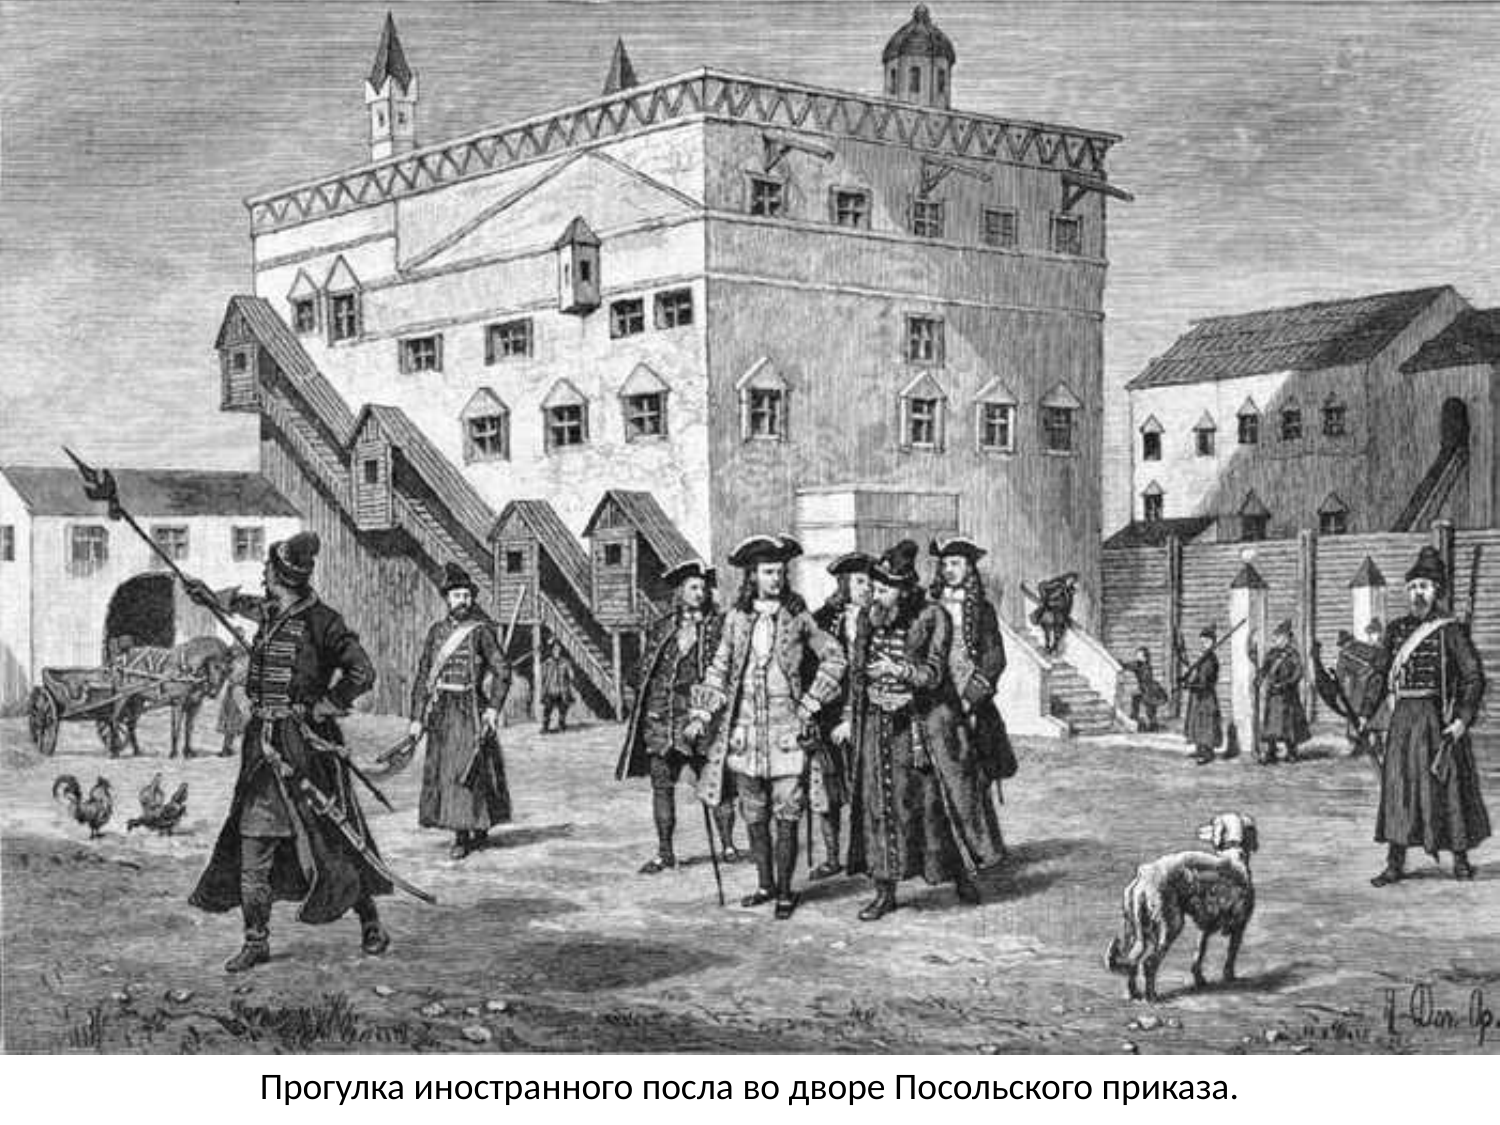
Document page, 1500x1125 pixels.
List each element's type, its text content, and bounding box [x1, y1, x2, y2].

picture [0, 0, 1500, 1055]
text_box Прогулка иностранного посла во дворе Посольского приказа. [240, 1063, 1260, 1115]
